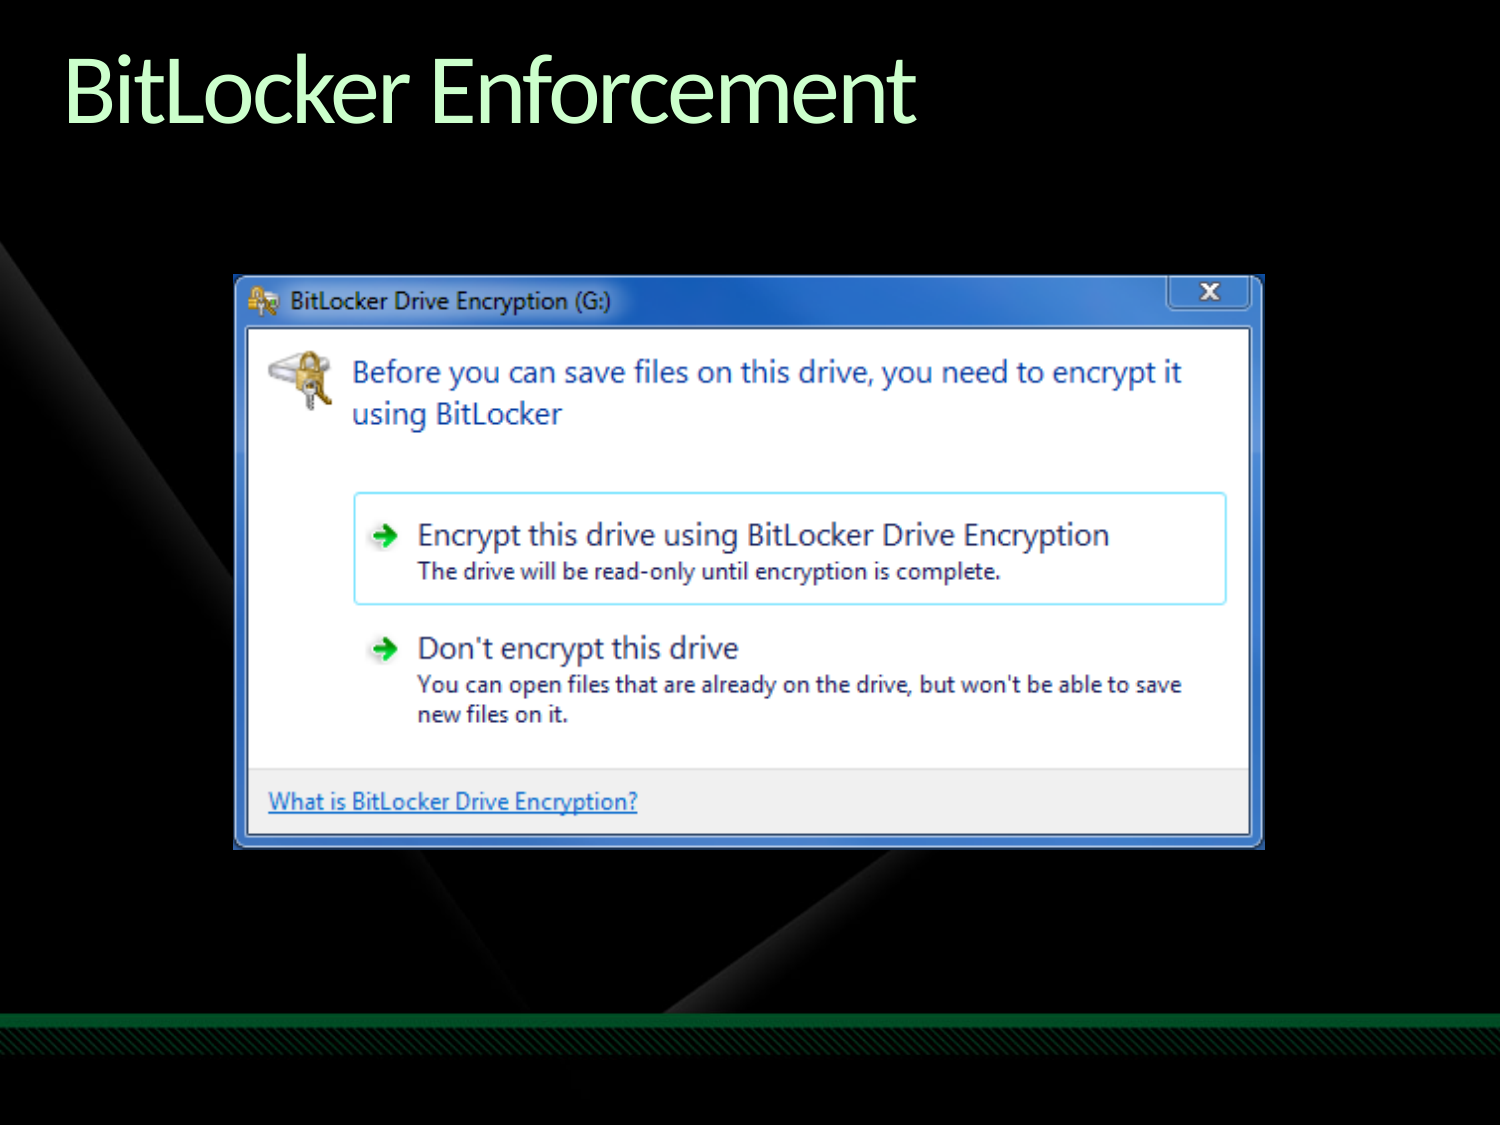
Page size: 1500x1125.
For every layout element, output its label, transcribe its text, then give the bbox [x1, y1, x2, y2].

picture [0, 0, 1500, 1125]
title BitLocker Enforcement [62, 37, 1438, 147]
